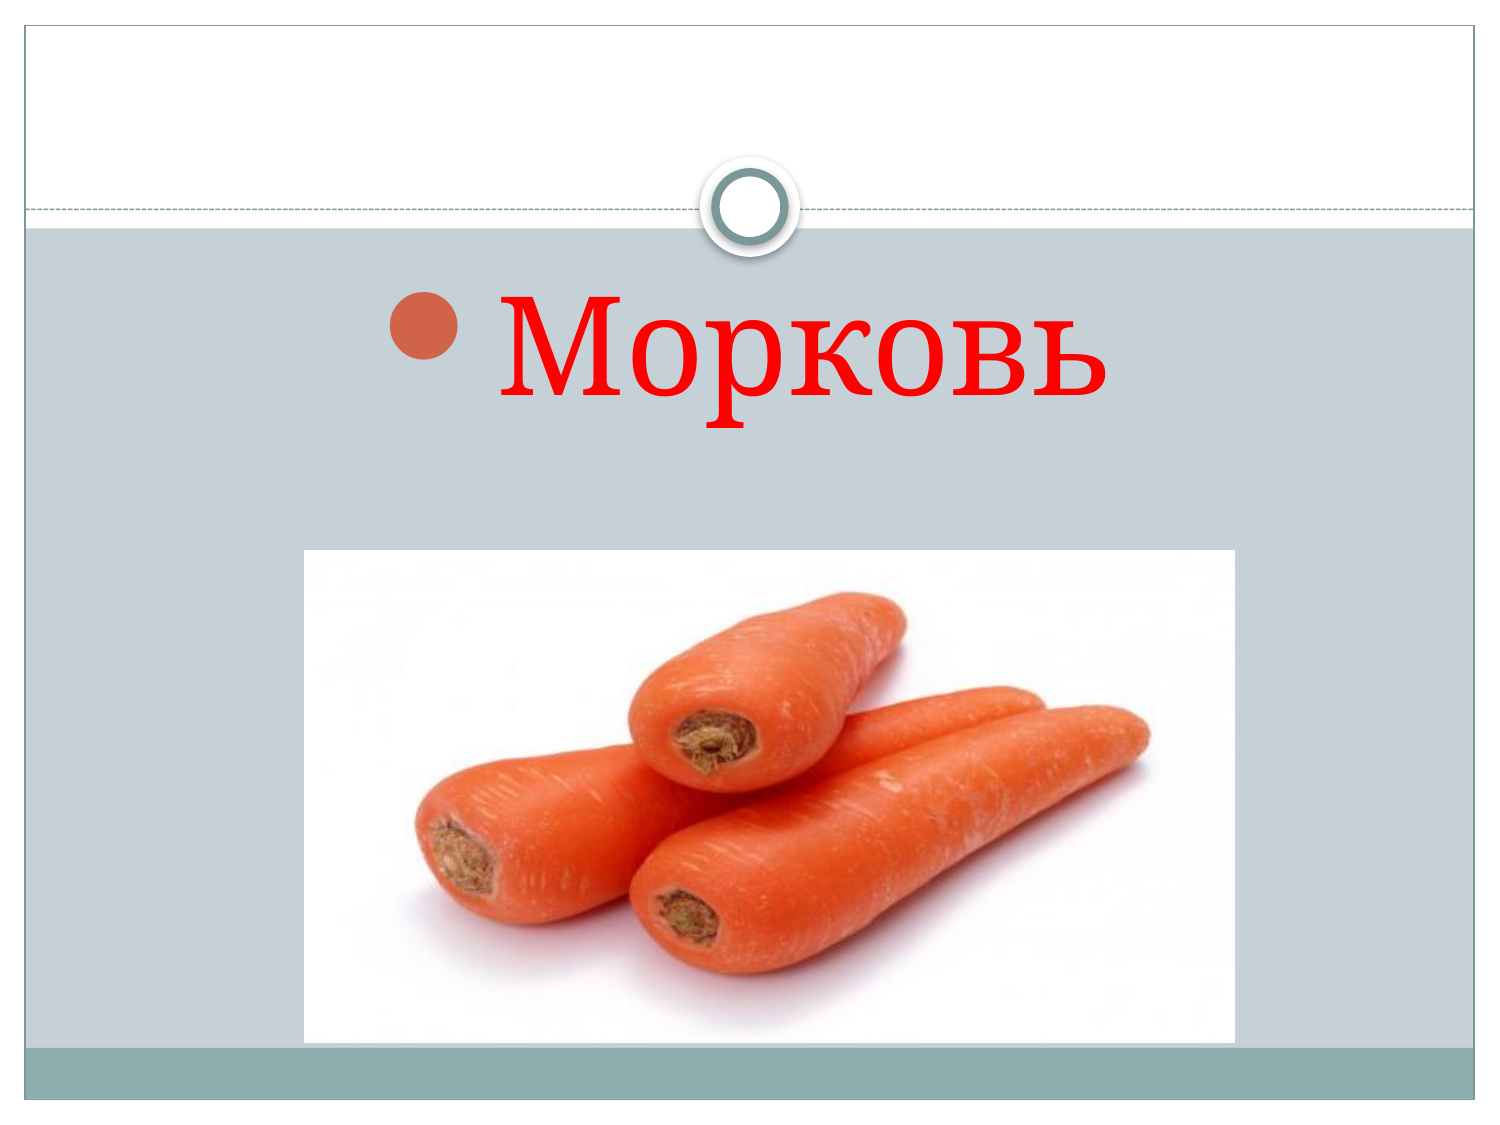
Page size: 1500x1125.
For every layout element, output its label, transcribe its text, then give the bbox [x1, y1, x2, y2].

list Морковь [49, 250, 1445, 1001]
picture [304, 550, 1235, 1044]
